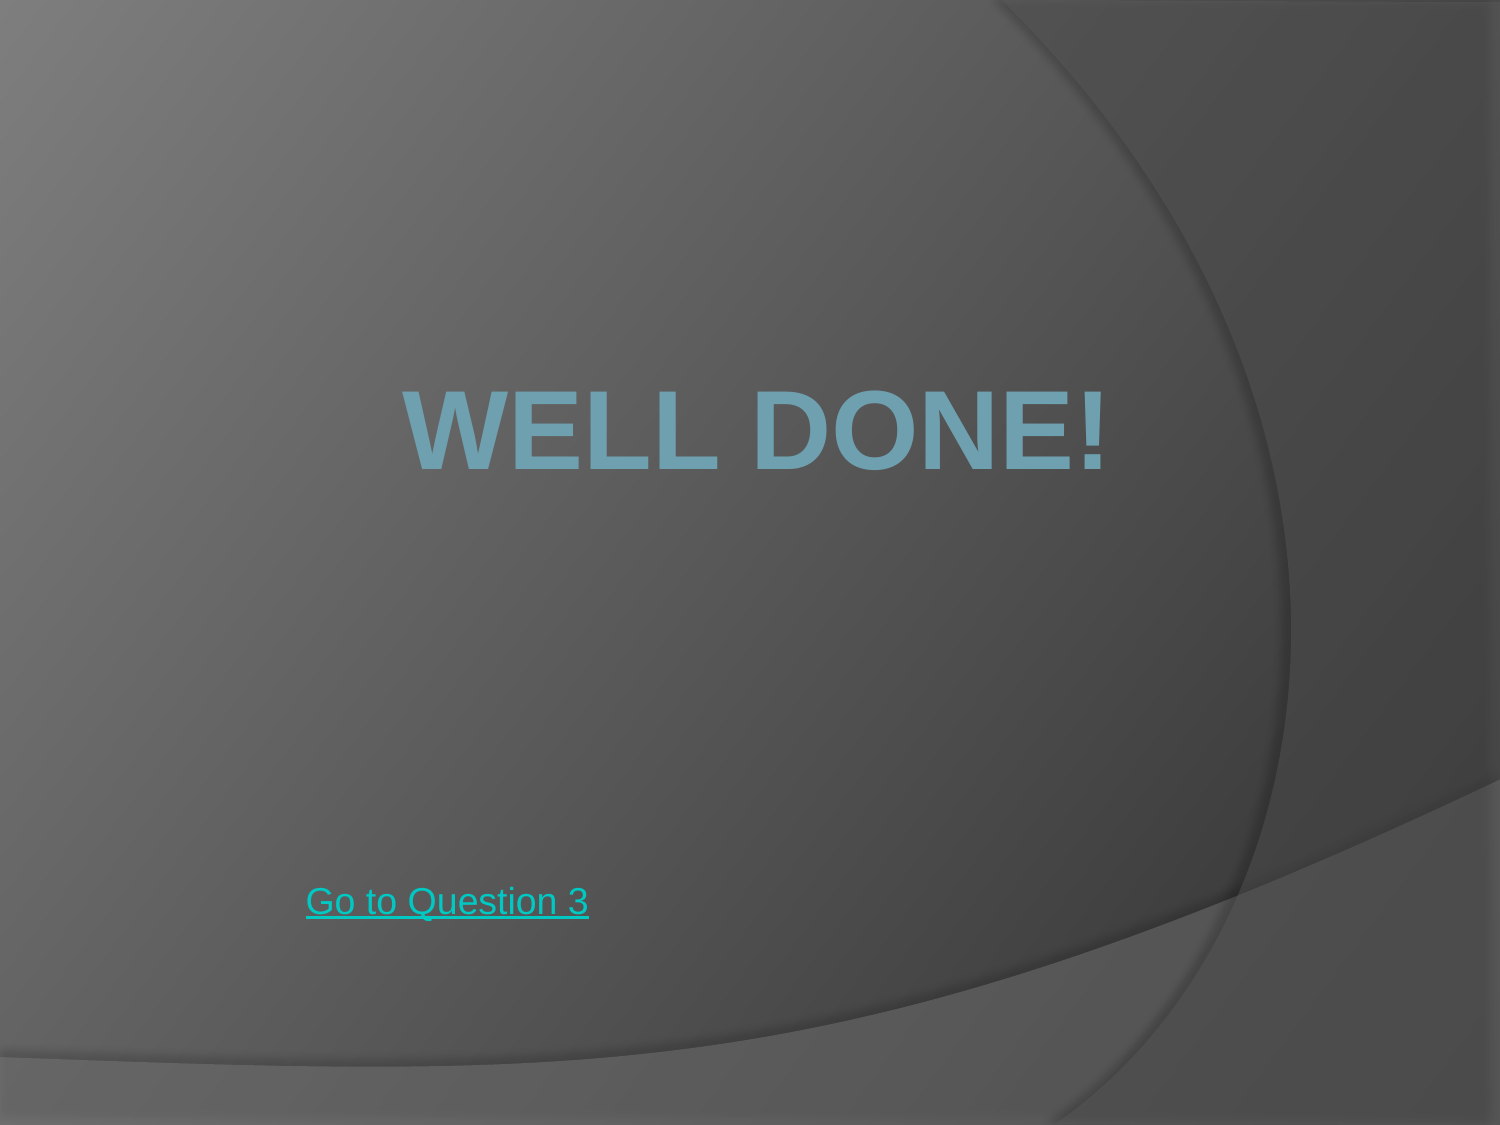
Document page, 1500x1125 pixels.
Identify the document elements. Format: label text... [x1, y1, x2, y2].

text_box Well done! [387, 349, 1128, 500]
text_box Go to Question 3 [290, 869, 604, 930]
